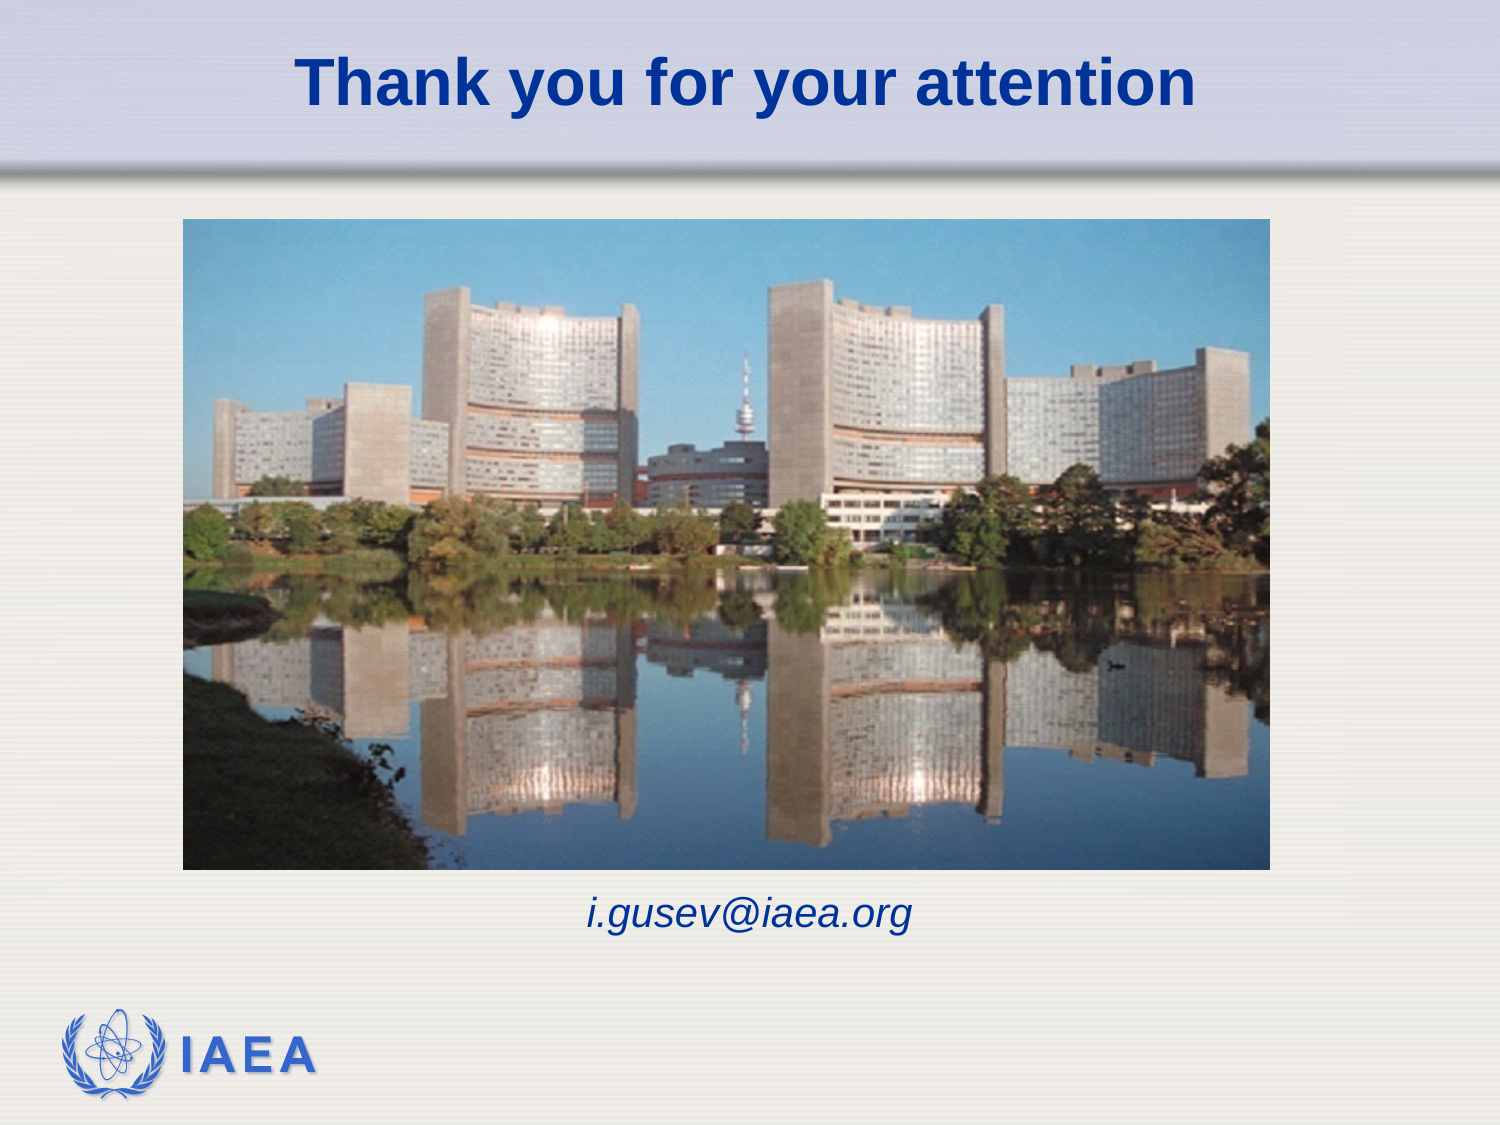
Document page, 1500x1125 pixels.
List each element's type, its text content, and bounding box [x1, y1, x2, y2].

picture [0, 0, 1500, 1125]
title Thank you for your attention [46, 16, 1447, 142]
list i.gusev@iaea.org [45, 249, 1455, 1000]
